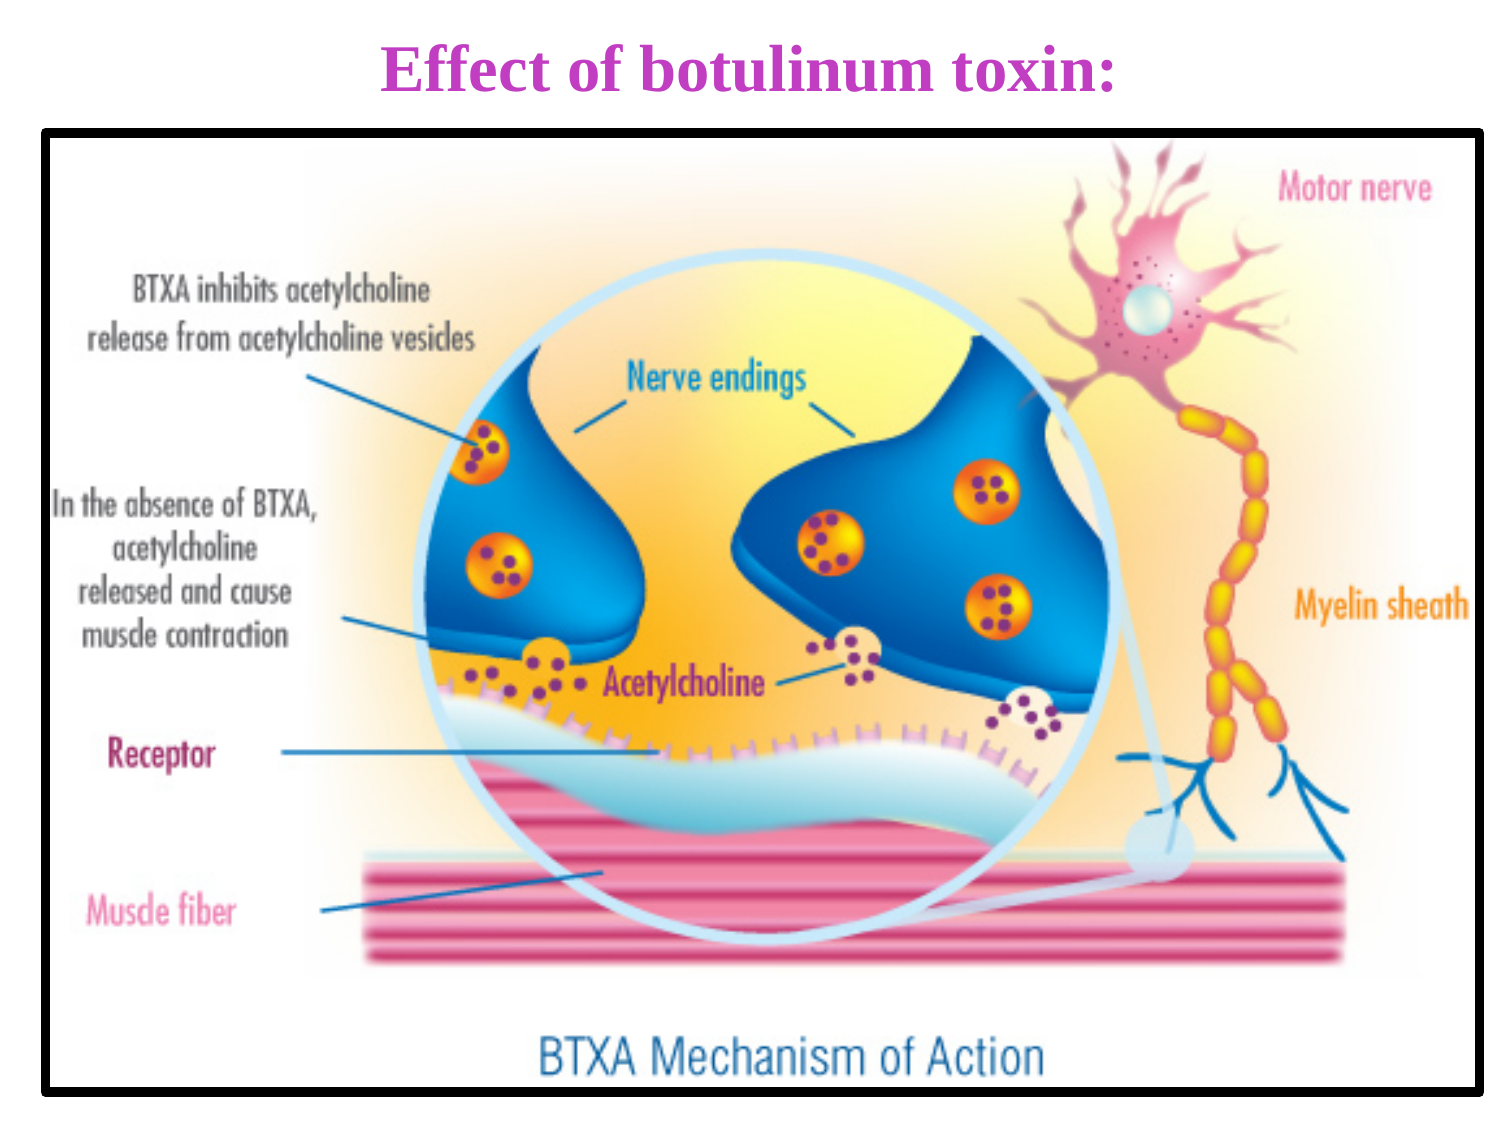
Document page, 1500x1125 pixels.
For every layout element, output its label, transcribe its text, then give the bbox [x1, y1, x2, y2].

title Effect of botulinum toxin: [37, 24, 1463, 113]
subtitle N [37, 125, 1463, 1100]
picture [49, 136, 1476, 1088]
